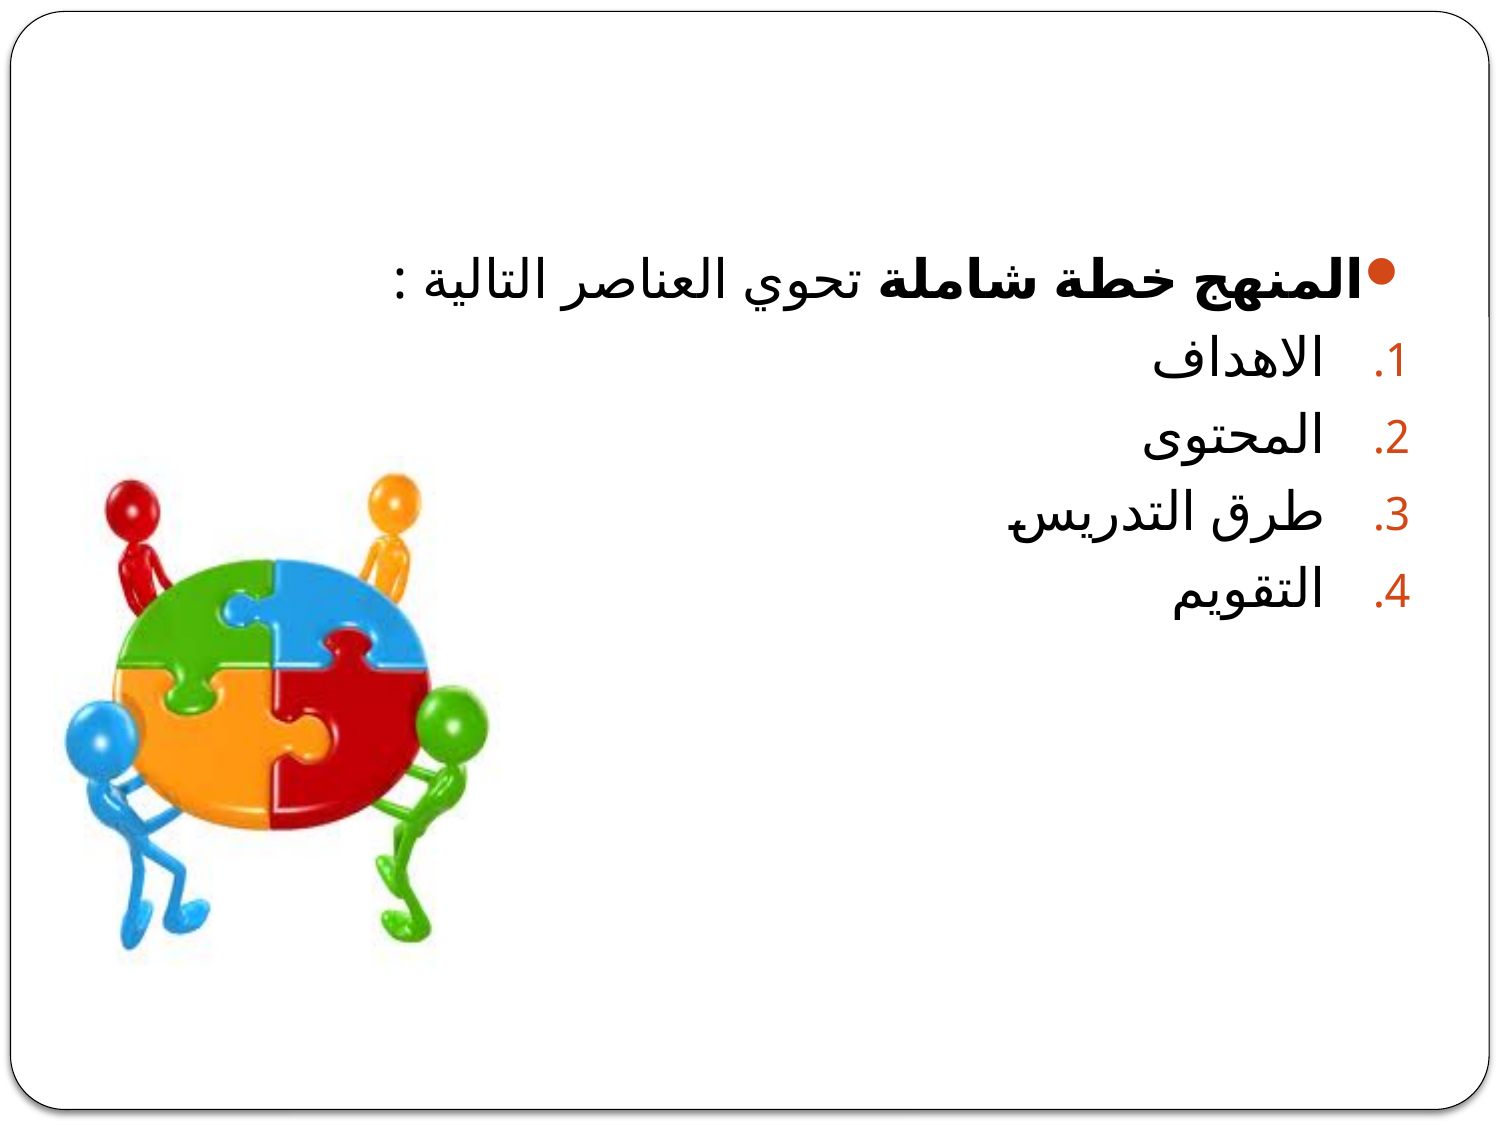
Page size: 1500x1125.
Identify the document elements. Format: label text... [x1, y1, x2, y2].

picture [52, 455, 503, 968]
list المنهج خطة شاملة تحوي العناصر التالية : الاهداف المحتوى طرق التدريس التقويم [150, 237, 1425, 988]
